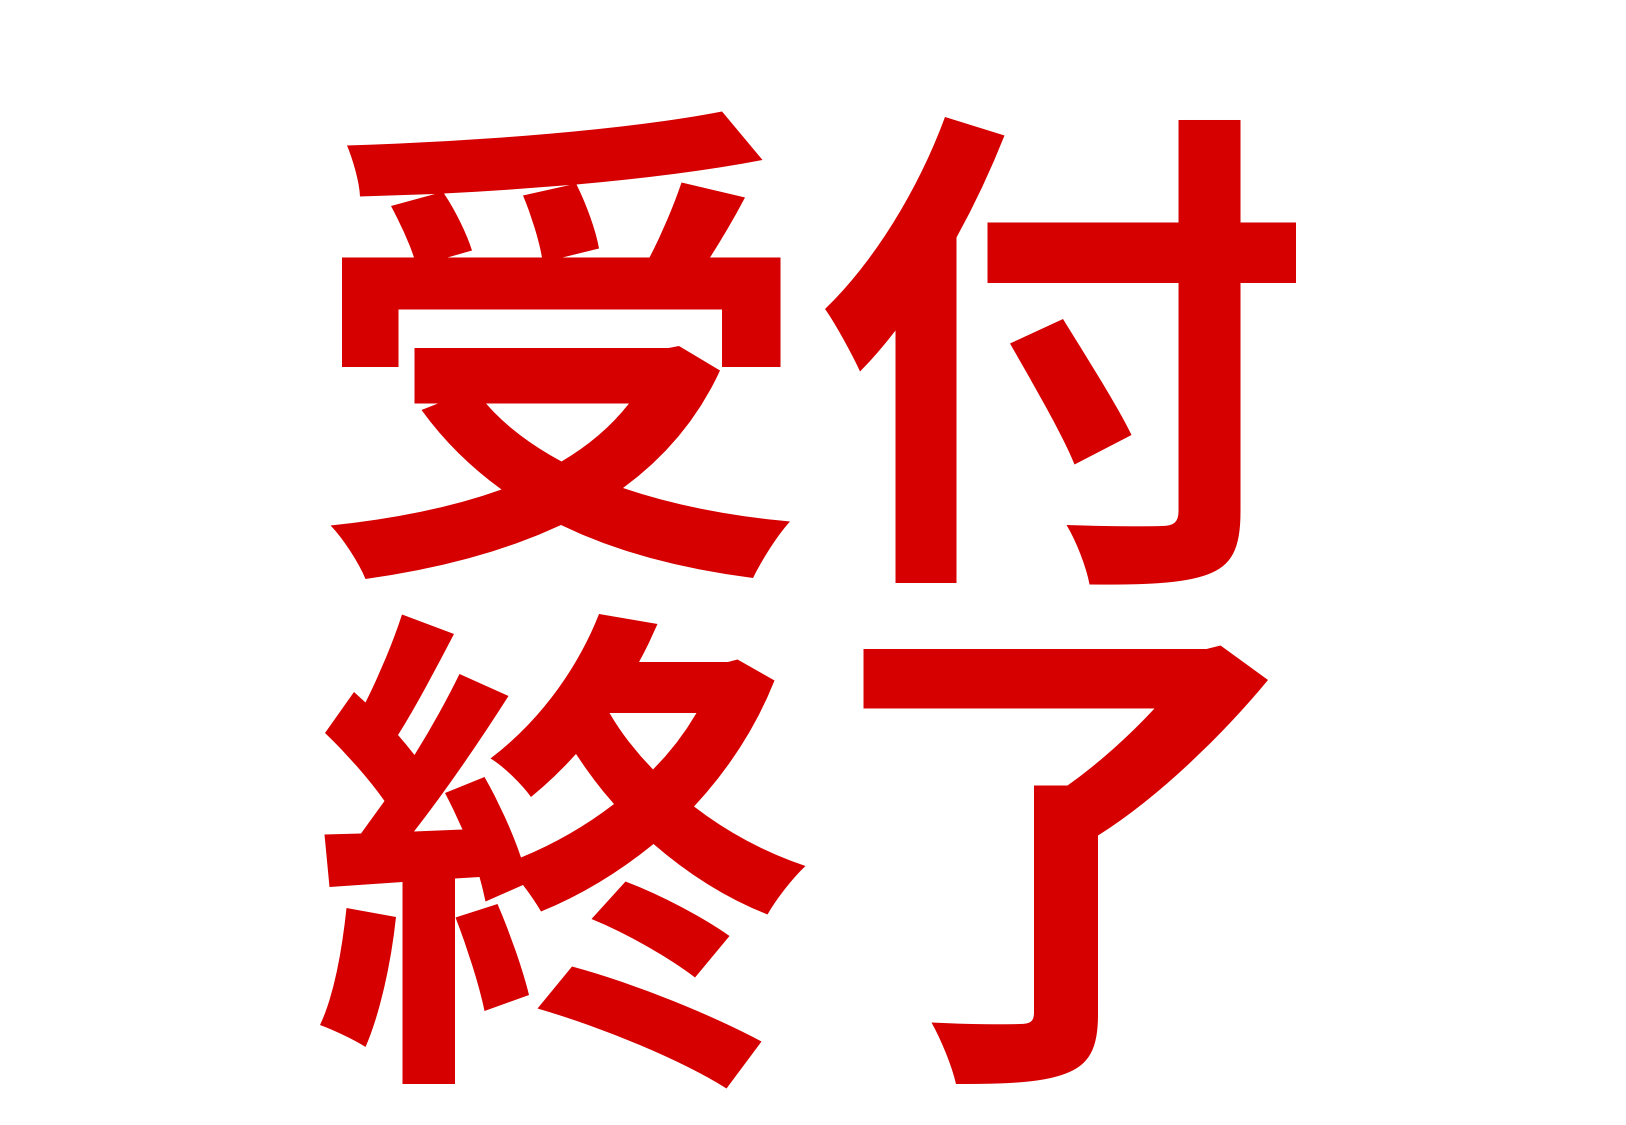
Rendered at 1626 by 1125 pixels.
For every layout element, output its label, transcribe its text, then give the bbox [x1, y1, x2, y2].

text_box 受付 終了 [0, 132, 1625, 1125]
